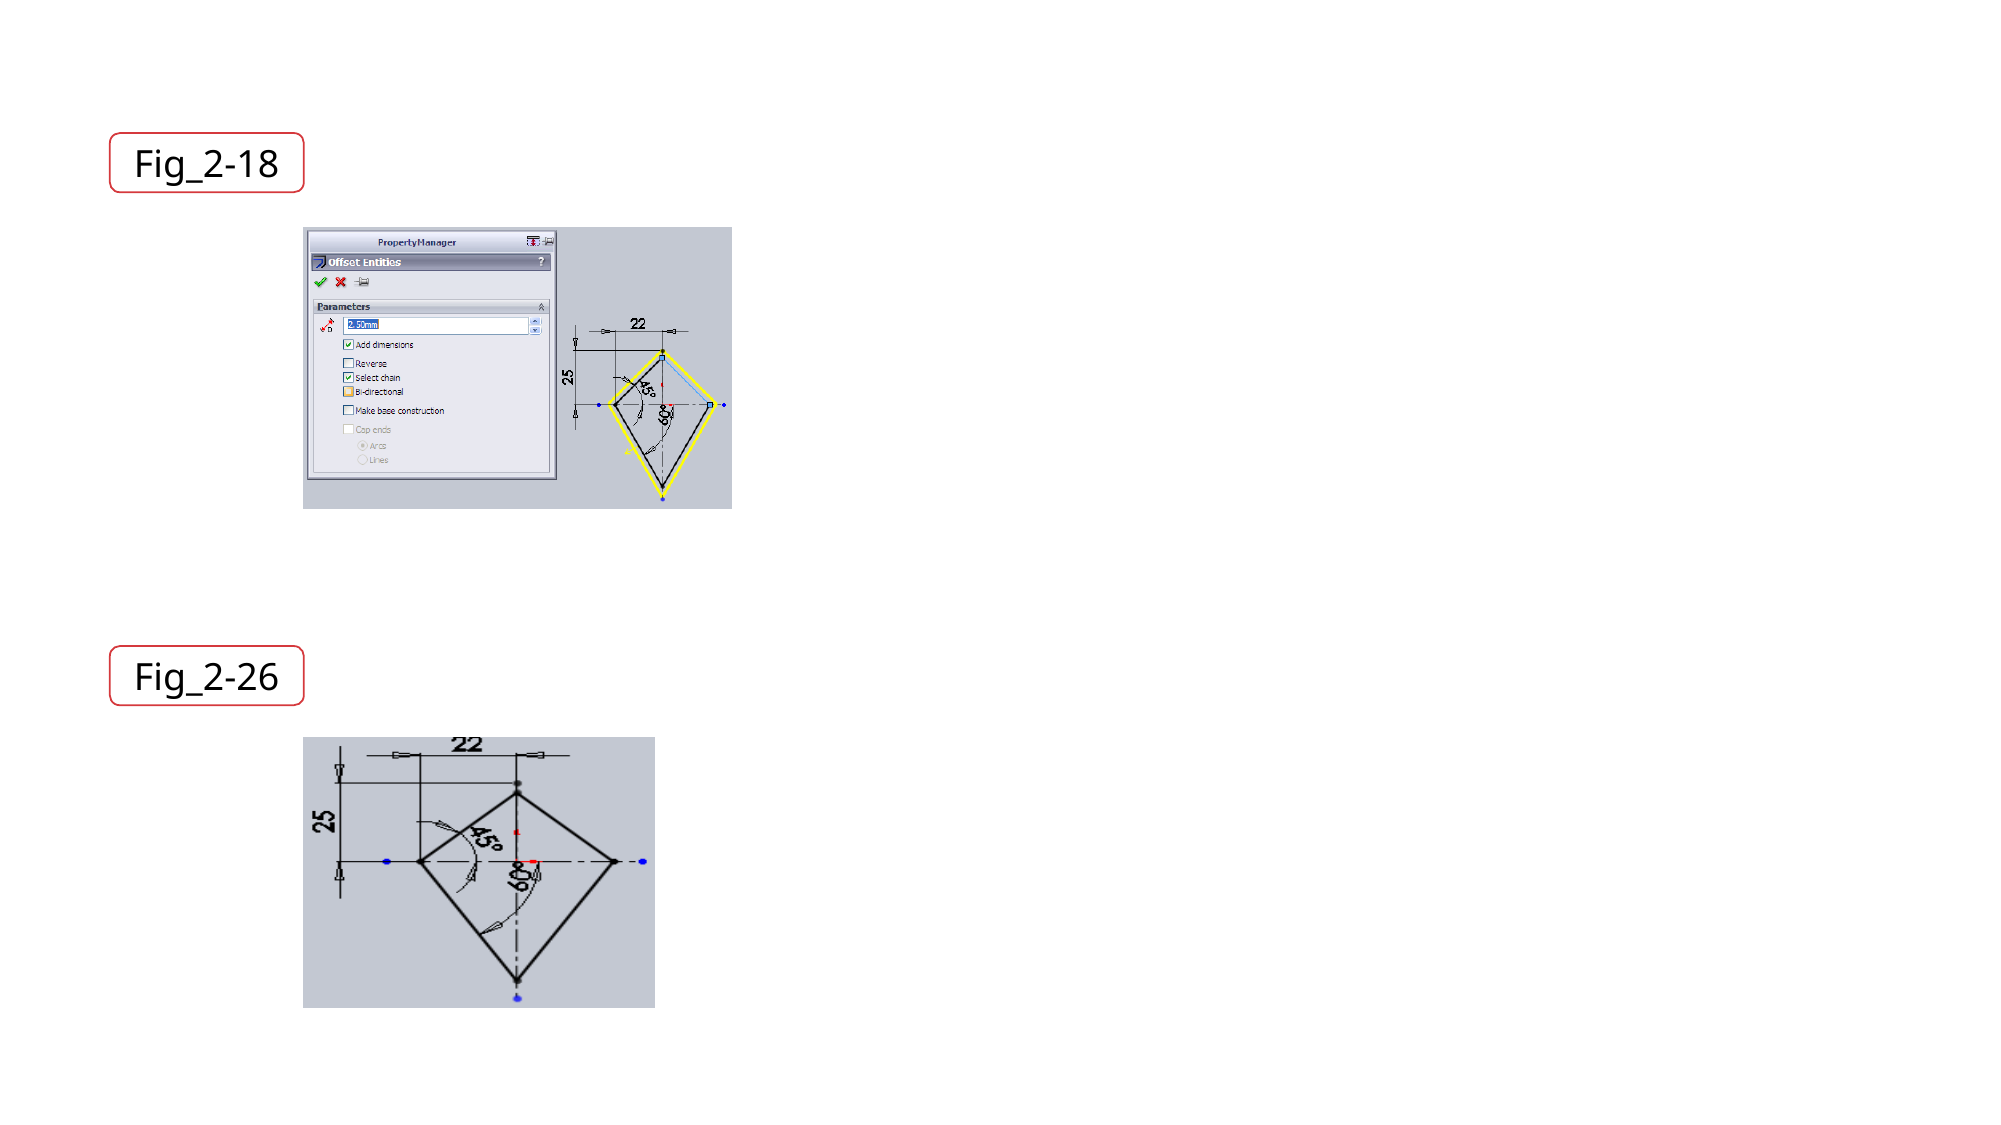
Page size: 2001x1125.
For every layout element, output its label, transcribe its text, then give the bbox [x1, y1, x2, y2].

picture [303, 736, 656, 1008]
picture [303, 226, 733, 510]
text_box Fig_2-18 [108, 132, 305, 194]
text_box Fig_2-26 [108, 645, 305, 707]
